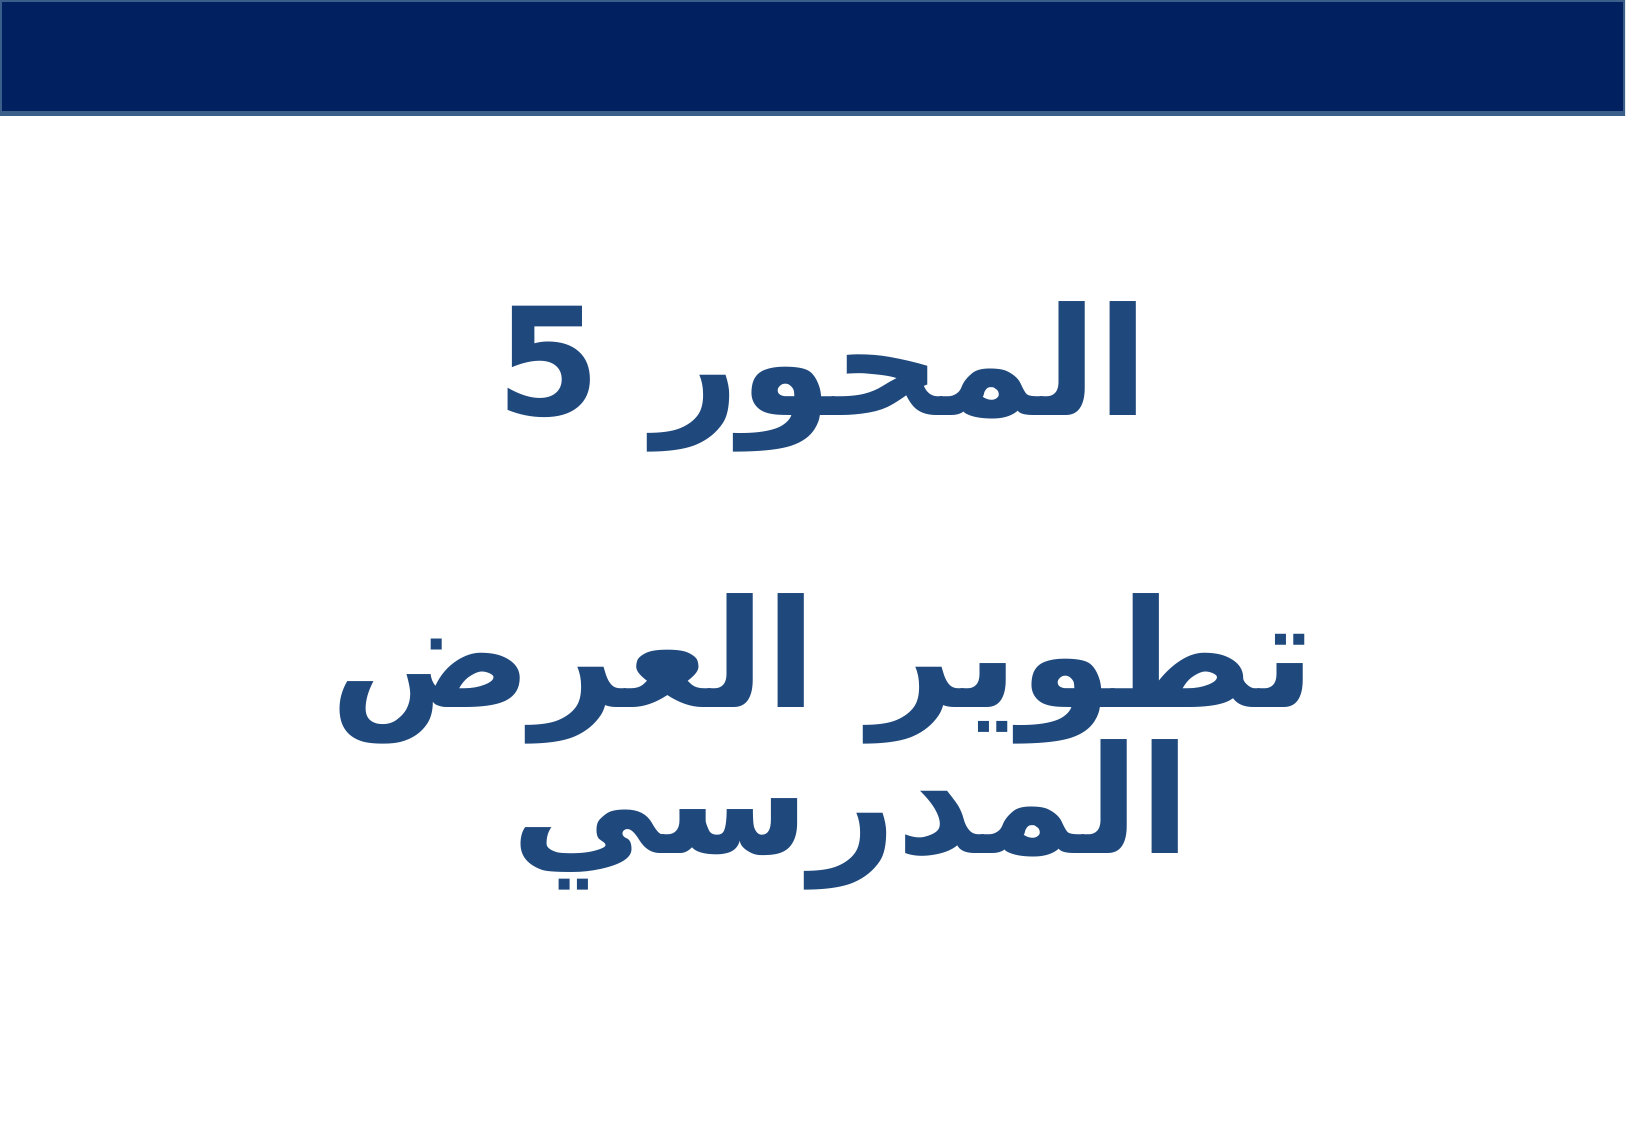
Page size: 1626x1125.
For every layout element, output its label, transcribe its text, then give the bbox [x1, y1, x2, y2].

text_box المحور 5 تطوير العرض المدرسي [101, 292, 1545, 891]
